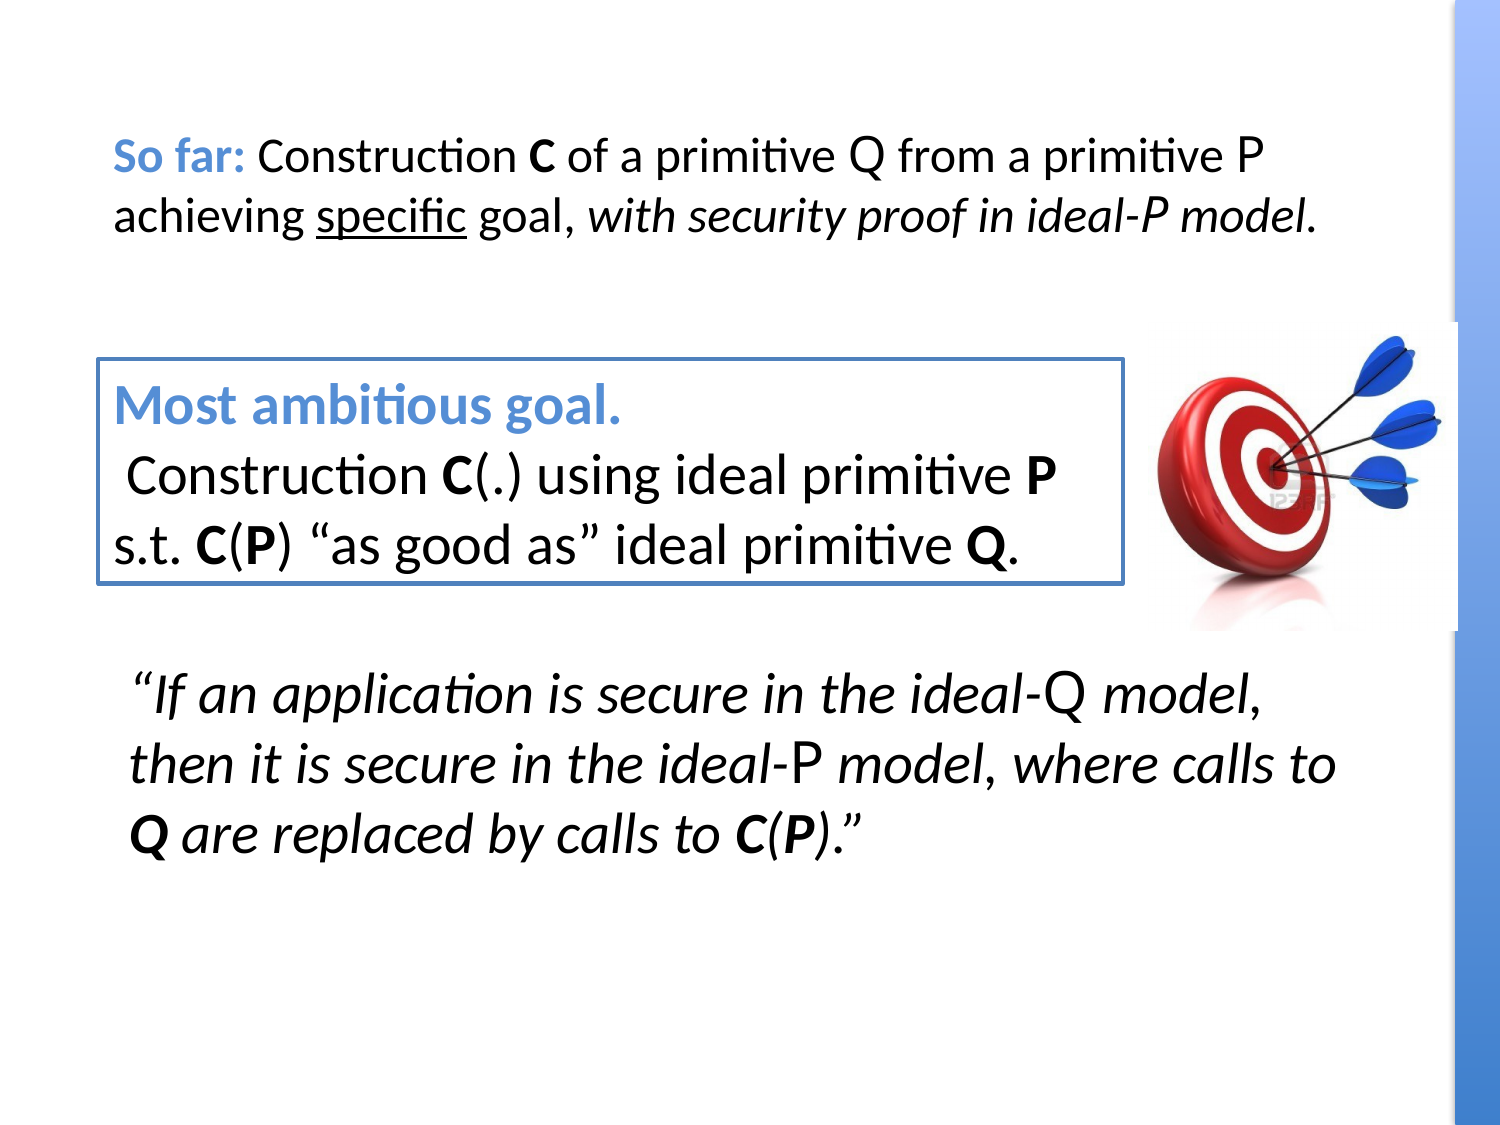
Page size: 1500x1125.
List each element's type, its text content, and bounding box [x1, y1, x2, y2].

text_box So far: Construction C of a primitive Q from a primitive P achieving specific goal, with security proof in ideal-P model. [98, 115, 1439, 250]
picture [1148, 322, 1458, 632]
text_box “If an application is secure in the ideal-Q model, then it is secure in the ideal-P model, where calls to Q are replaced by calls to C(P).” [113, 648, 1378, 873]
text_box Most ambitious goal. Construction C(.) using ideal primitive P s.t. C(P) “as good as” ideal primitive Q. [96, 357, 1125, 586]
